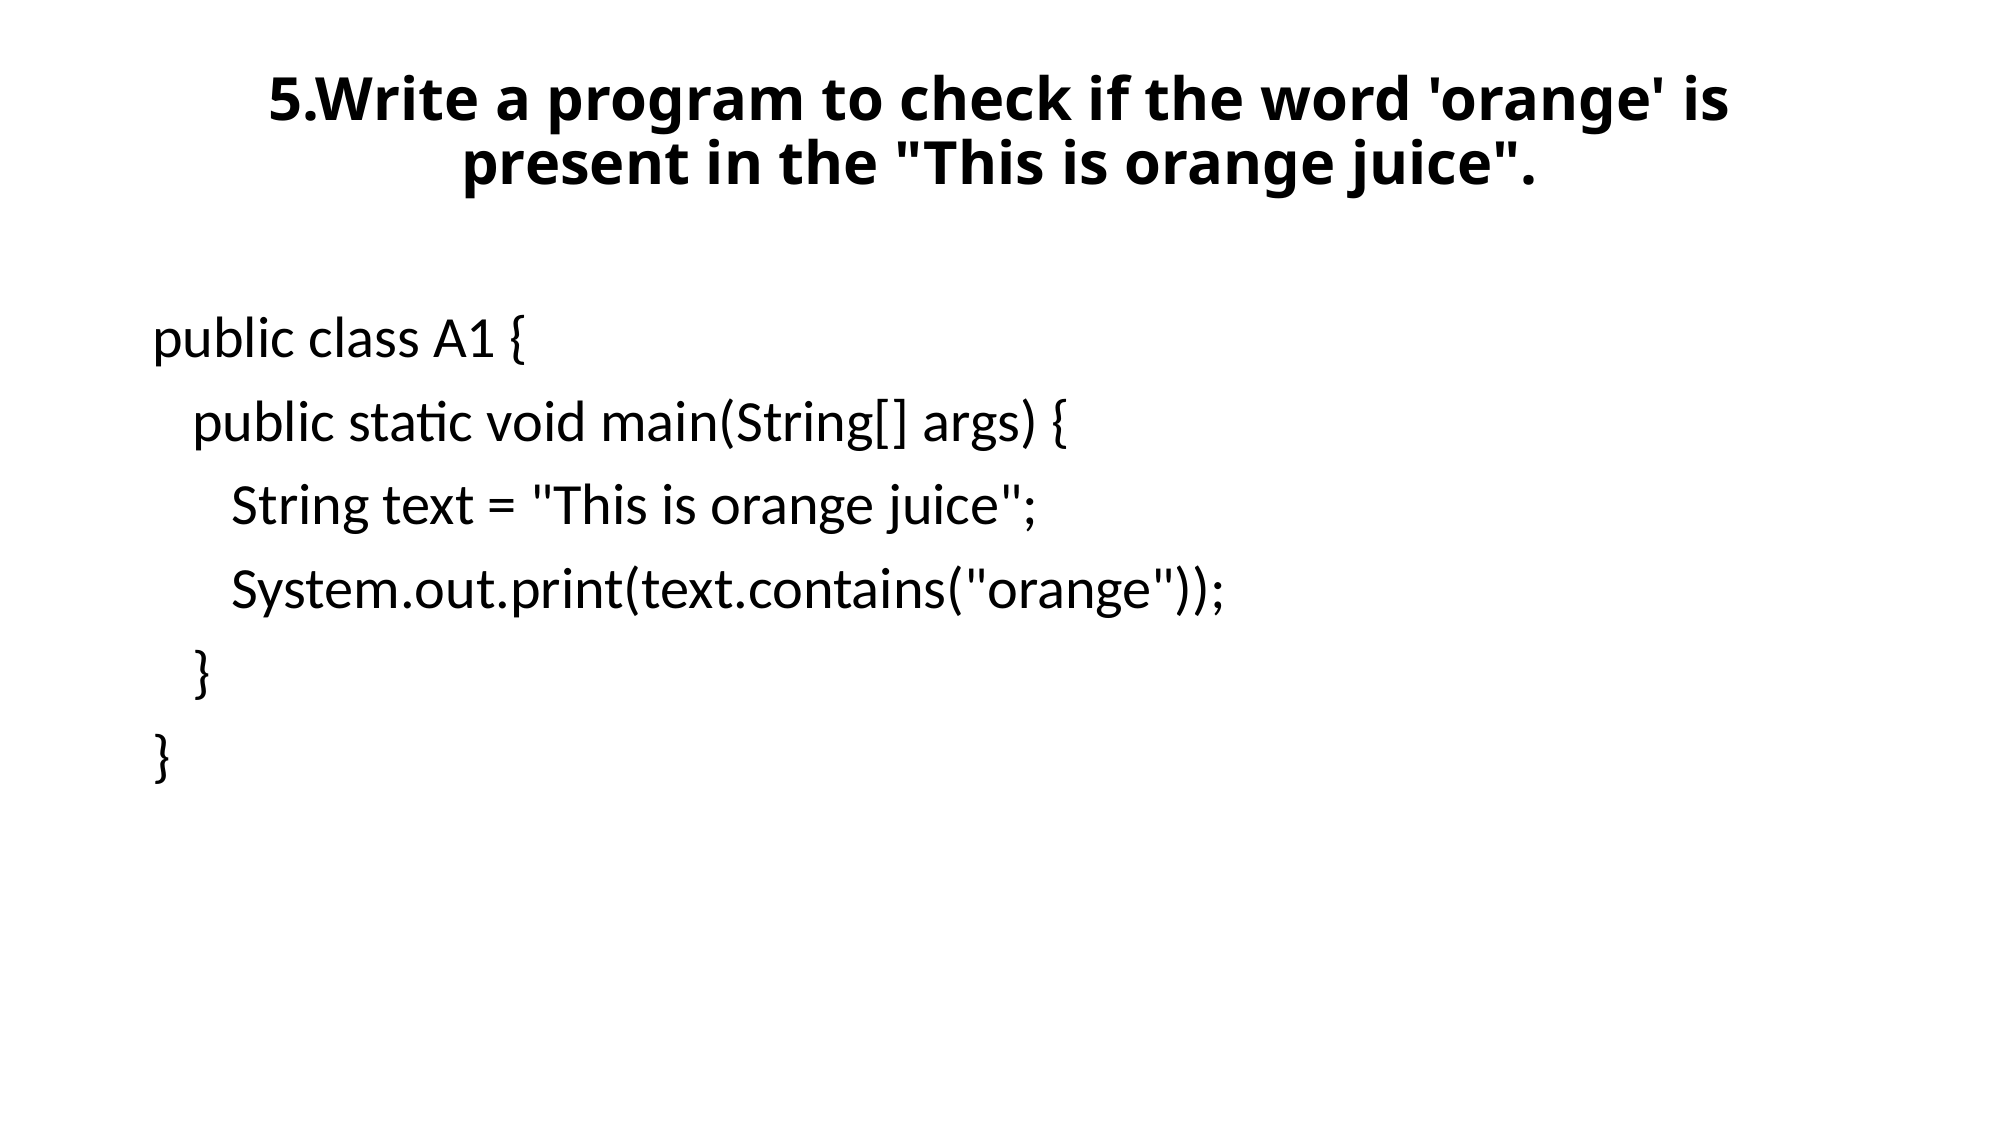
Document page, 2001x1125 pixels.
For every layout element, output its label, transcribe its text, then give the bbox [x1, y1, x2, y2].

list public class A1 { public static void main(String[] args) { String text = "This is orange juice"; System.out.print(text.contains("orange")); } } [137, 299, 1863, 1014]
title 5.Write a program to check if the word 'orange' is present in the "This is orange juice". [137, 59, 1863, 278]
